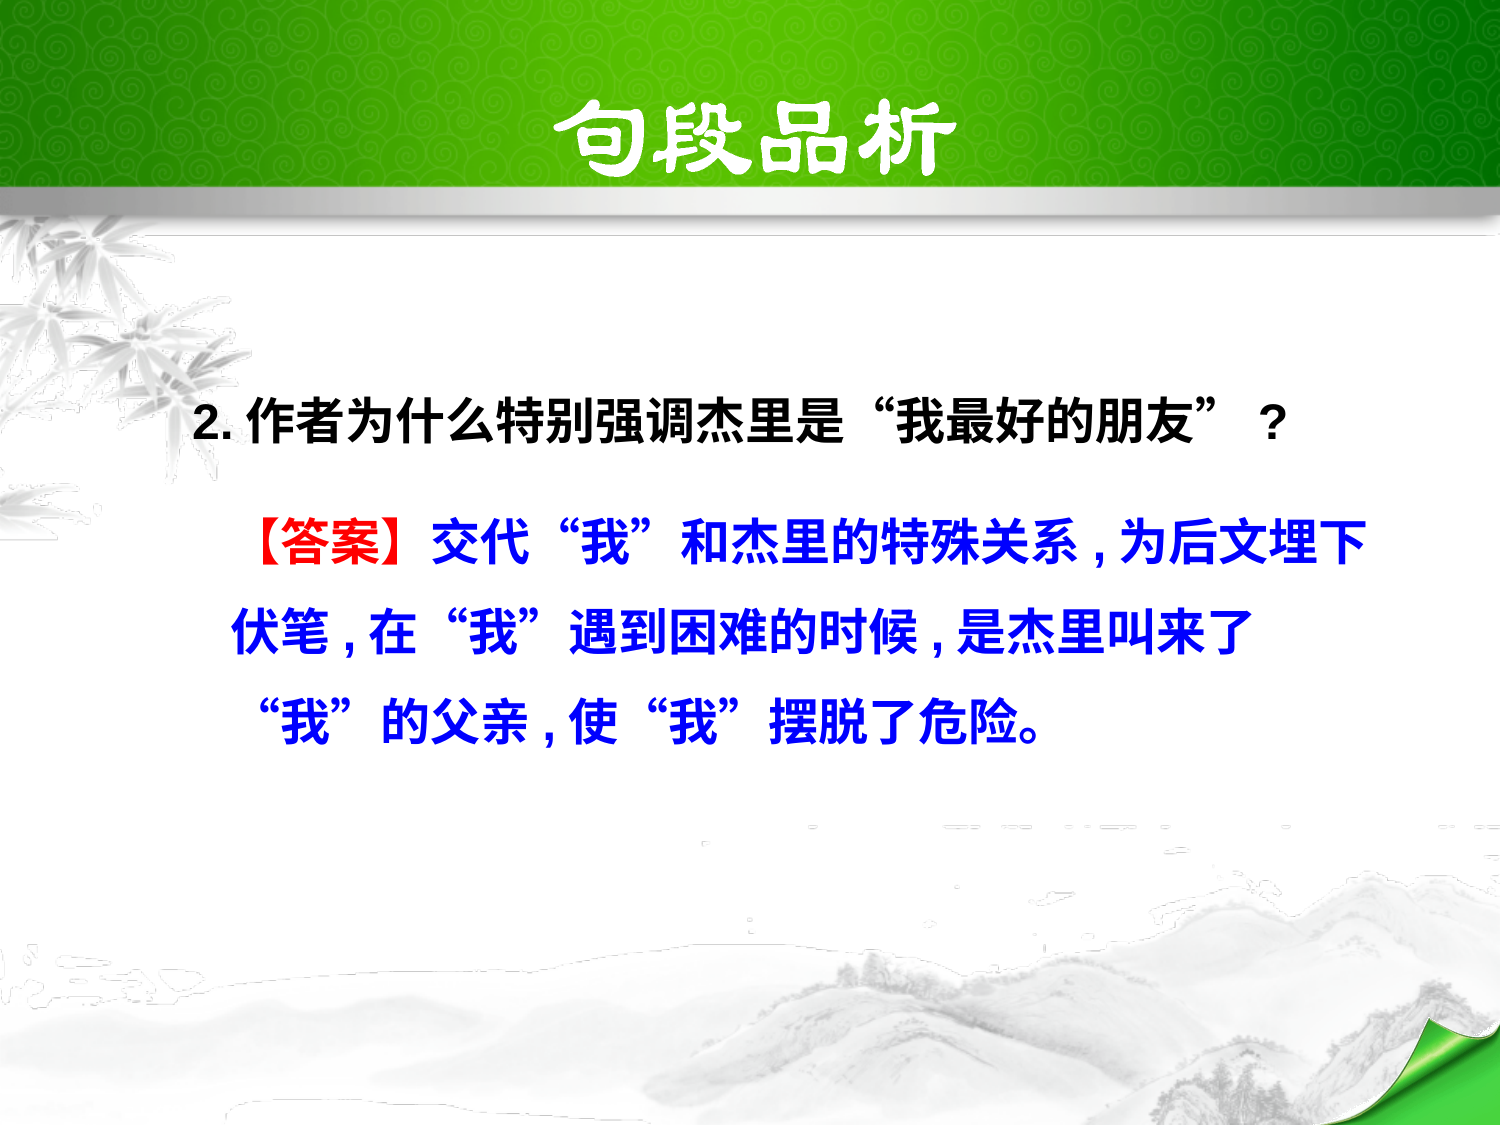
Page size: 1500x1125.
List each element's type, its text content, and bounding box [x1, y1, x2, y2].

text_box 【答案】交代“我”和杰里的特殊关系,为后文埋下伏笔,在“我”遇到困难的时候,是杰里叫来了“我”的父亲,使“我”摆脱了危险。 [215, 579, 1404, 758]
picture [0, 779, 1500, 1125]
picture [0, 0, 1500, 570]
